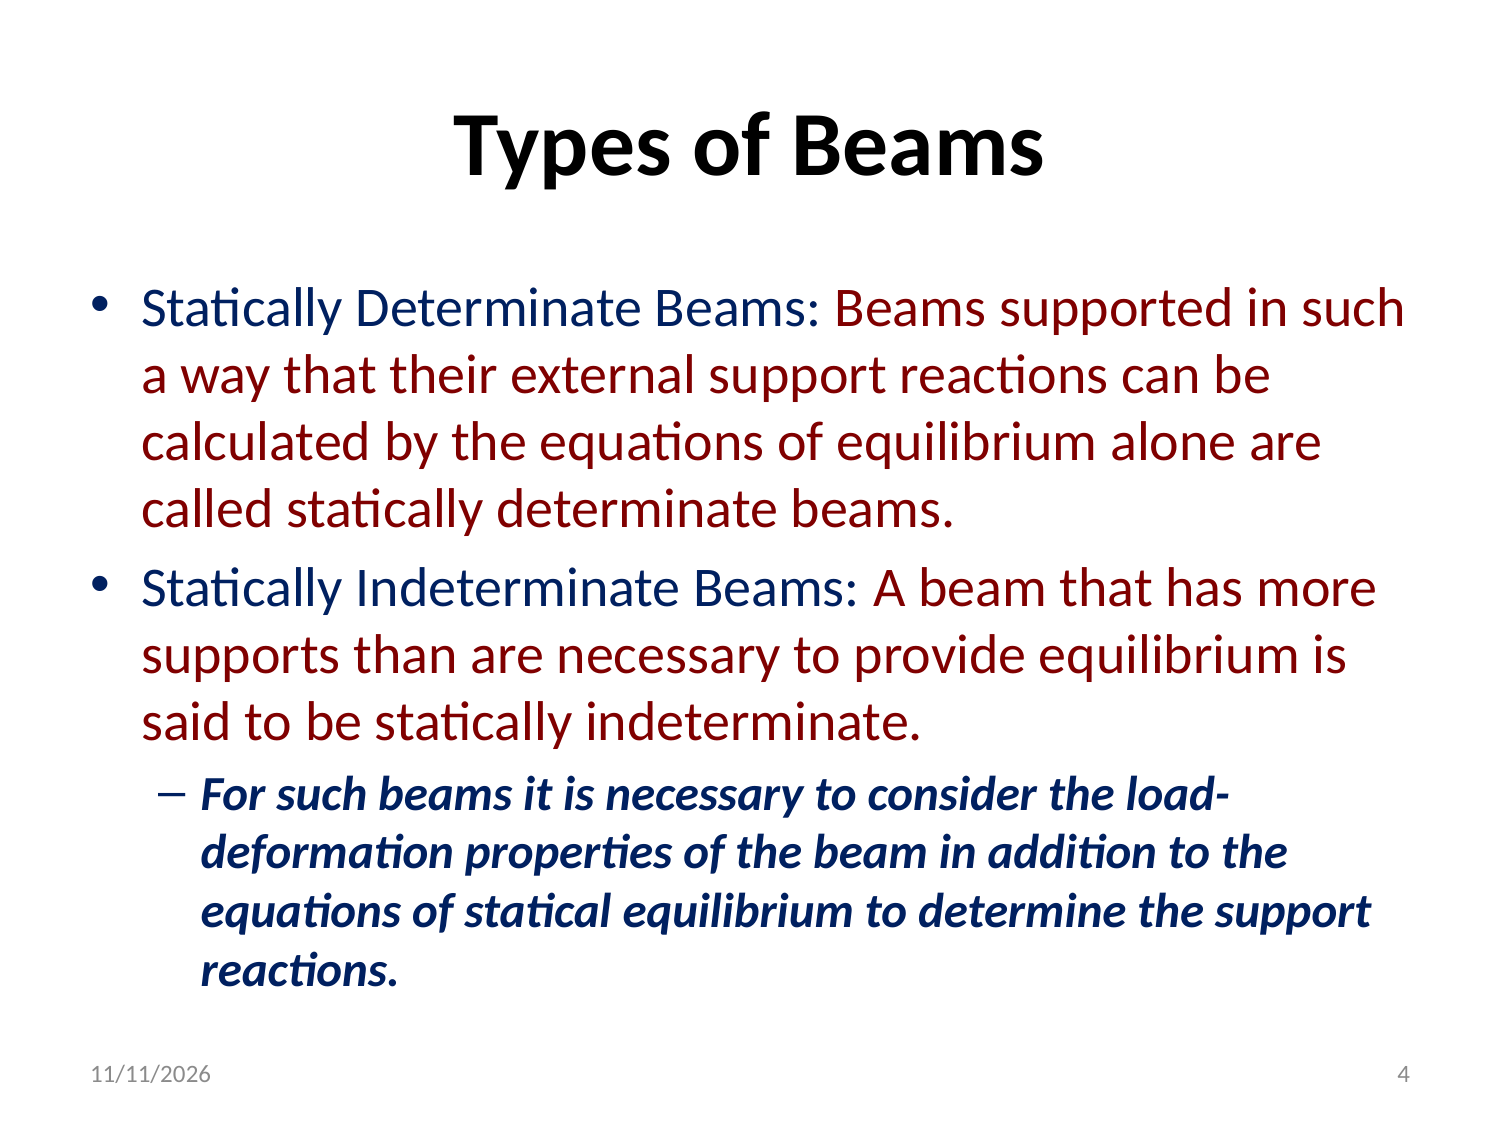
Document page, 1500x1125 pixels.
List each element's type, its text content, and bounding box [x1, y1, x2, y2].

list Statically Determinate Beams: Beams supported in such a way that their external support reactions can be calculated by the equations of equilibrium alone are called statically determinate beams. Statically Indeterminate Beams: A beam that has more supports than are necessary to provide equilibrium is said to be statically indeterminate. For such beams it is necessary to consider the load-deformation properties of the beam in addition to the equations of statical equilibrium to determine the support reactions. [75, 262, 1425, 1005]
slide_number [75, 1042, 425, 1103]
slide_number 4 [1074, 1042, 1425, 1103]
title Types of Beams [75, 45, 1425, 233]
